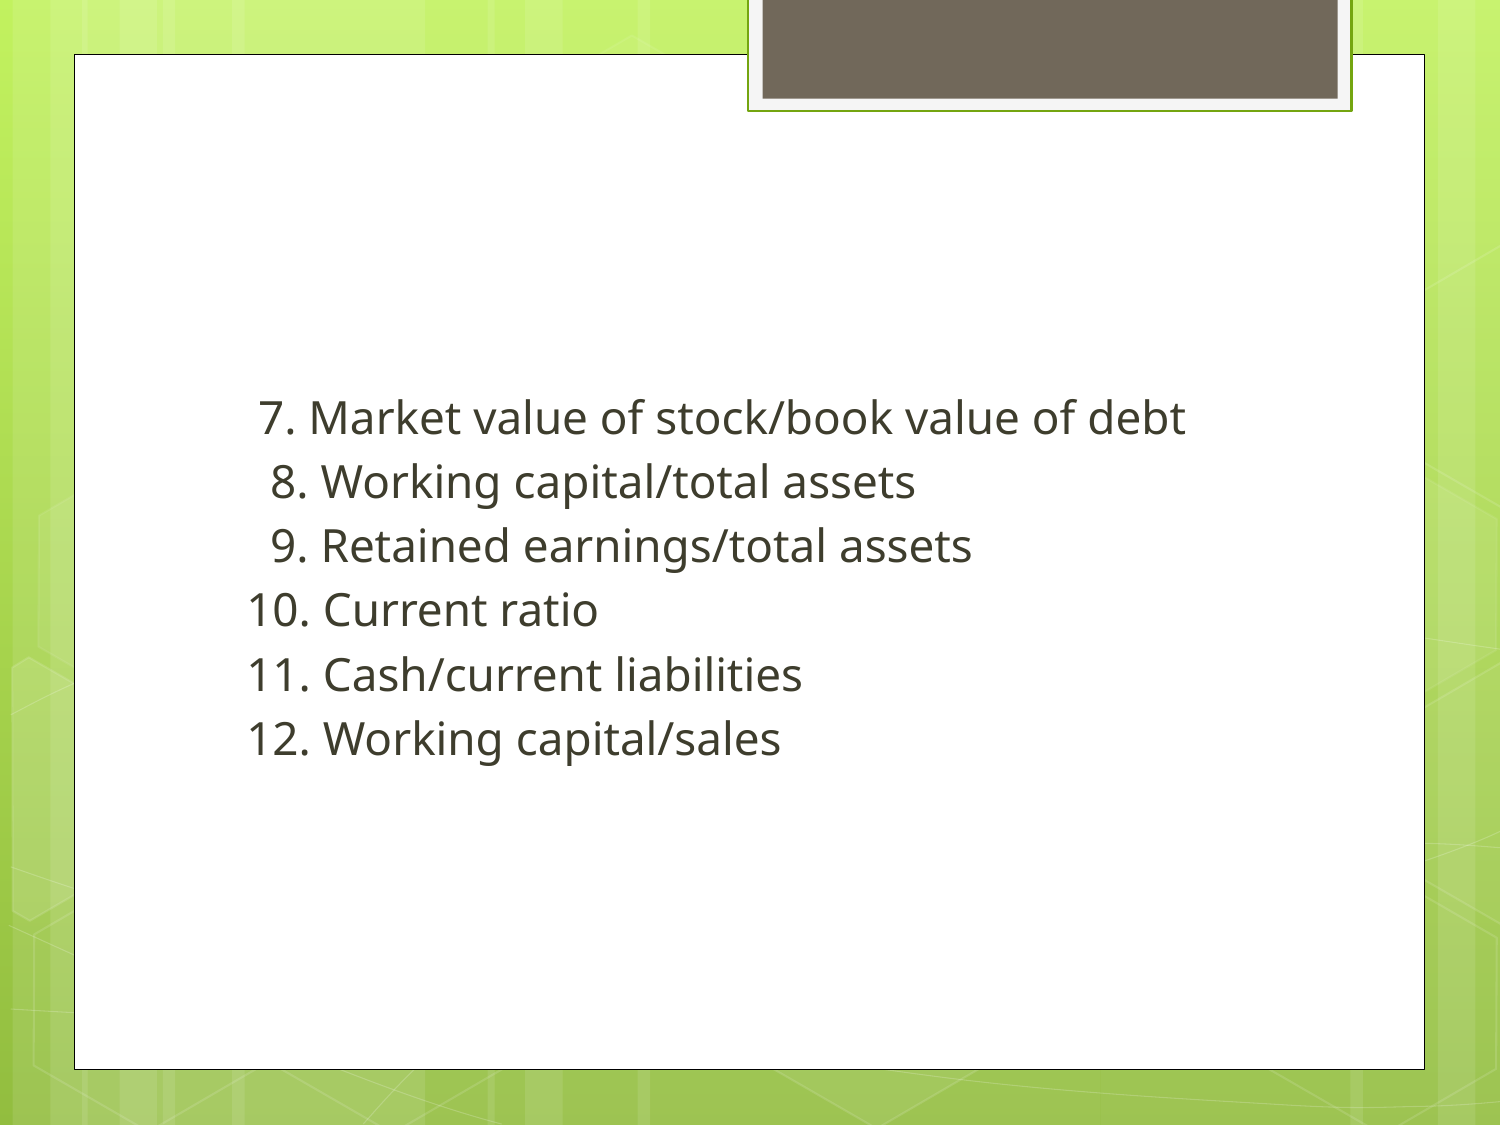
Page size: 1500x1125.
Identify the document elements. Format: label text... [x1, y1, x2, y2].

list 7. Market value of stock/book value of debt 8. Working capital/total assets 9. Retained earnings/total assets 10. Current ratio 11. Cash/current liabilities 12. Working capital/sales [171, 381, 1283, 957]
